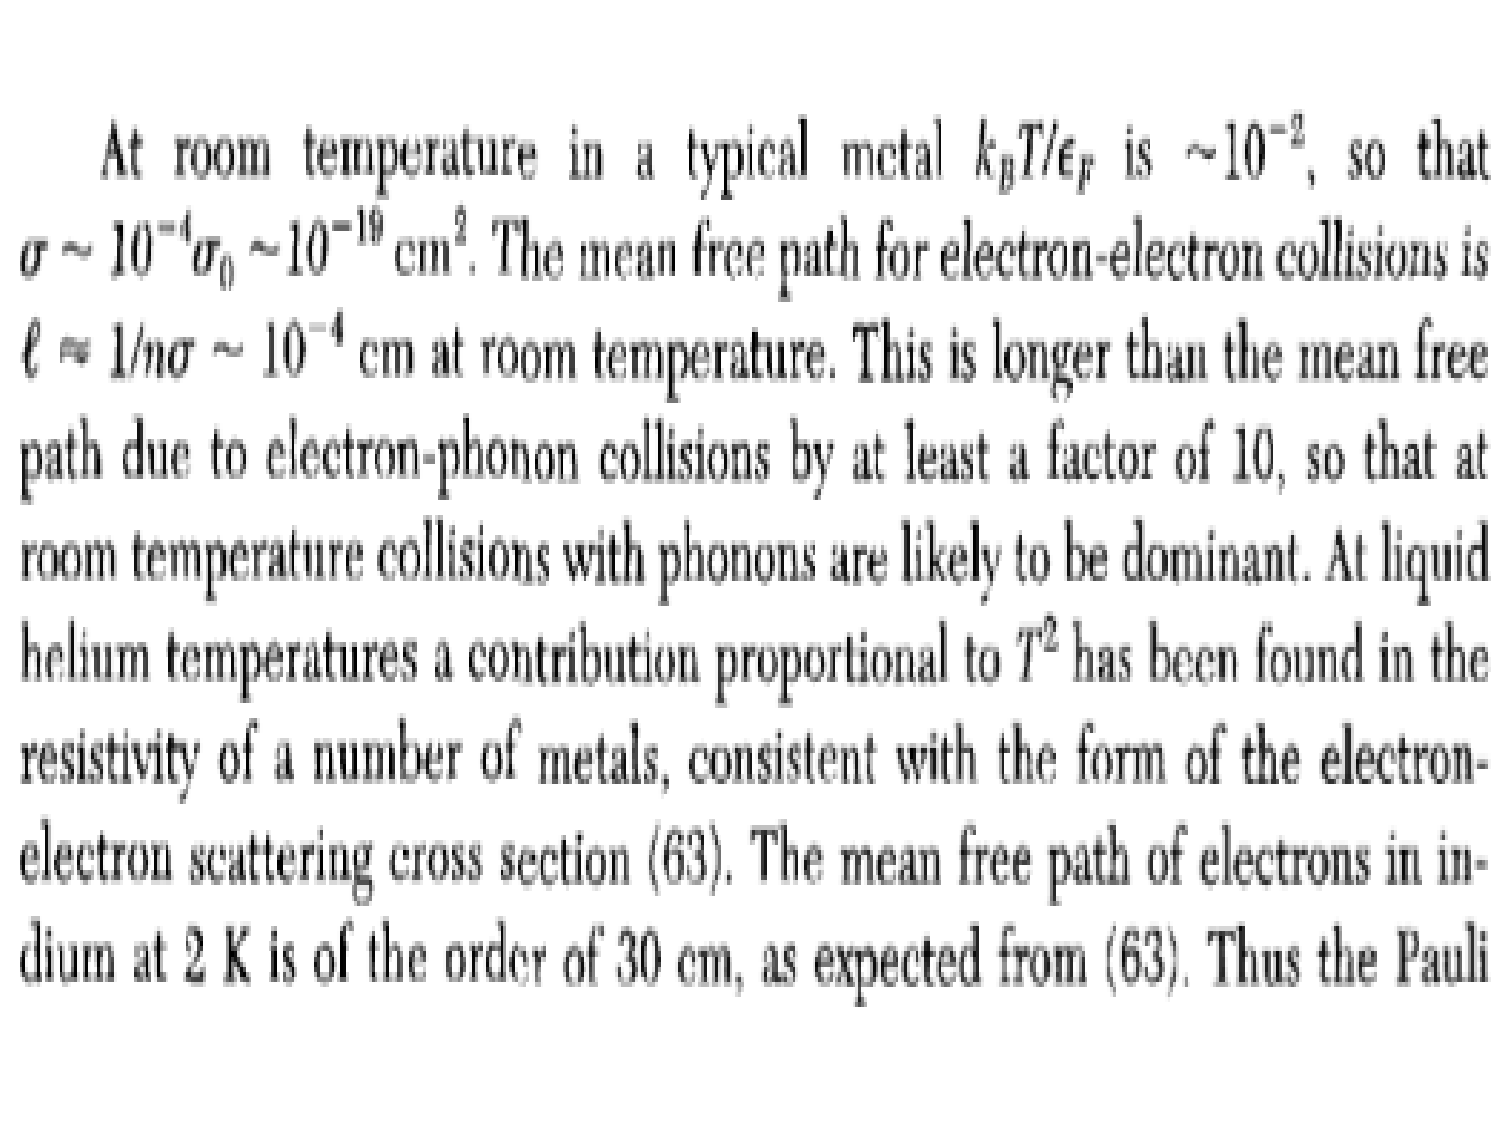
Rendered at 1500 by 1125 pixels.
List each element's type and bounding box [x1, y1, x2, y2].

picture [0, 99, 1500, 1013]
